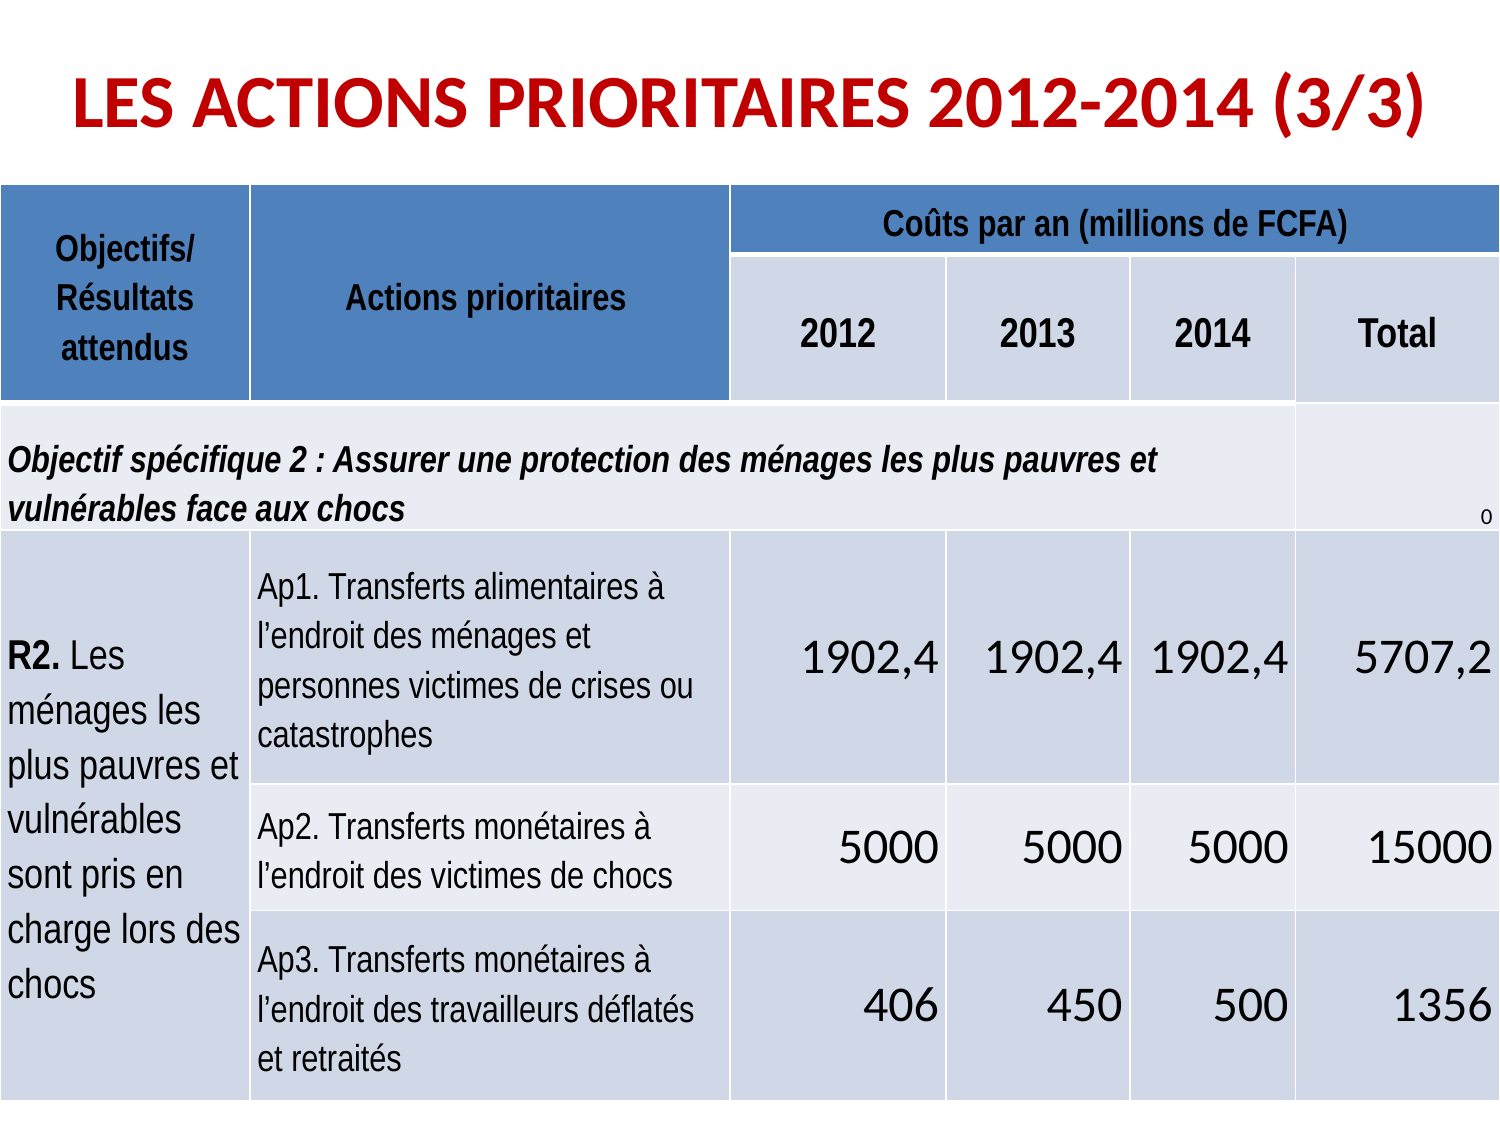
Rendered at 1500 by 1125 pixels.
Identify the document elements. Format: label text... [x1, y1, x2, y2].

title LES ACTIONS PRIORITAIRES 2012-2014 (3/3) [0, 45, 1500, 149]
table_cell 2012 [731, 257, 945, 400]
table_cell 406 [731, 911, 945, 1100]
table_header Coûts par an (millions de FCFA) [731, 185, 1499, 252]
table_cell 1902,4 [1131, 531, 1295, 783]
table_cell 5000 [947, 785, 1129, 910]
table_cell R2. Les ménages les plus pauvres et vulnérables sont pris en charge lors des chocs [1, 531, 249, 1100]
table_cell 1902,4 [731, 531, 945, 783]
table_cell 15000 [1296, 785, 1499, 910]
table_cell Ap3. Transferts monétaires à l’endroit des travailleurs déflatés et retraités [251, 911, 729, 1100]
table_header Objectifs/Résultats attendus [1, 185, 249, 400]
table_cell 1902,4 [947, 531, 1129, 783]
table_cell 5000 [1131, 785, 1295, 910]
table_cell 1356 [1296, 911, 1499, 1100]
table_cell 2013 [947, 257, 1129, 400]
table_cell Ap1. Transferts alimentaires à l’endroit des ménages et personnes victimes de crises ou catastrophes [251, 531, 729, 783]
table_cell 450 [947, 911, 1129, 1100]
table_cell Total [1296, 257, 1499, 402]
table_cell 0 [1296, 404, 1499, 529]
table_cell Objectif spécifique 2 : Assurer une protection des ménages les plus pauvres et vulnérables face aux chocs [1, 406, 1295, 529]
table_cell 2014 [1131, 257, 1295, 400]
table_cell Ap2. Transferts monétaires à l’endroit des victimes de chocs [251, 785, 729, 910]
table_cell 5000 [731, 785, 945, 910]
table_cell 500 [1131, 911, 1295, 1100]
table_header Actions prioritaires [251, 185, 729, 400]
table_cell 5707,2 [1296, 531, 1499, 783]
